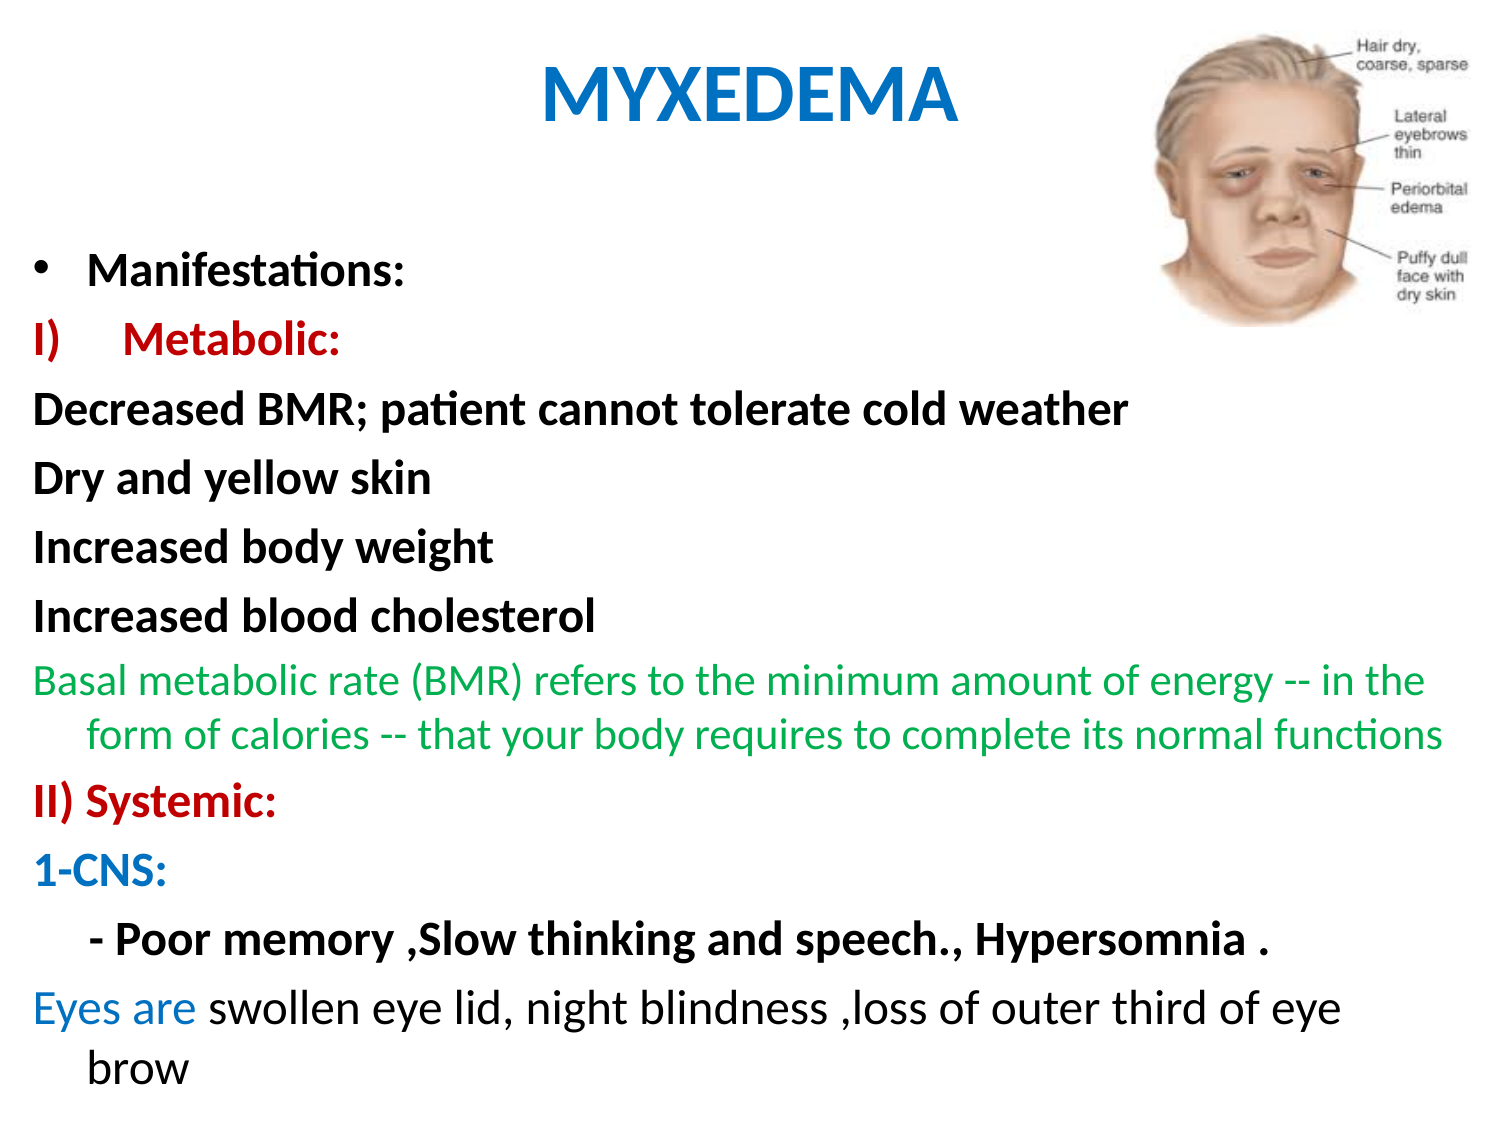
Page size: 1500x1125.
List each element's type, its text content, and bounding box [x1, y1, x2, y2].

list Manifestations: Metabolic: Decreased BMR; patient cannot tolerate cold weather Dry and yellow skin Increased body weight Increased blood cholesterol Basal metabolic rate (BMR) refers to the minimum amount of energy -- in the form of calories -- that your body requires to complete its normal functions II) Systemic: 1-CNS: - Poor memory ,Slow thinking and speech., Hypersomnia . Eyes are swollen eye lid, night blindness ,loss of outer third of eye brow [17, 160, 1465, 1111]
picture [1151, 30, 1471, 327]
title MYXEDEMA [75, 0, 1425, 160]
